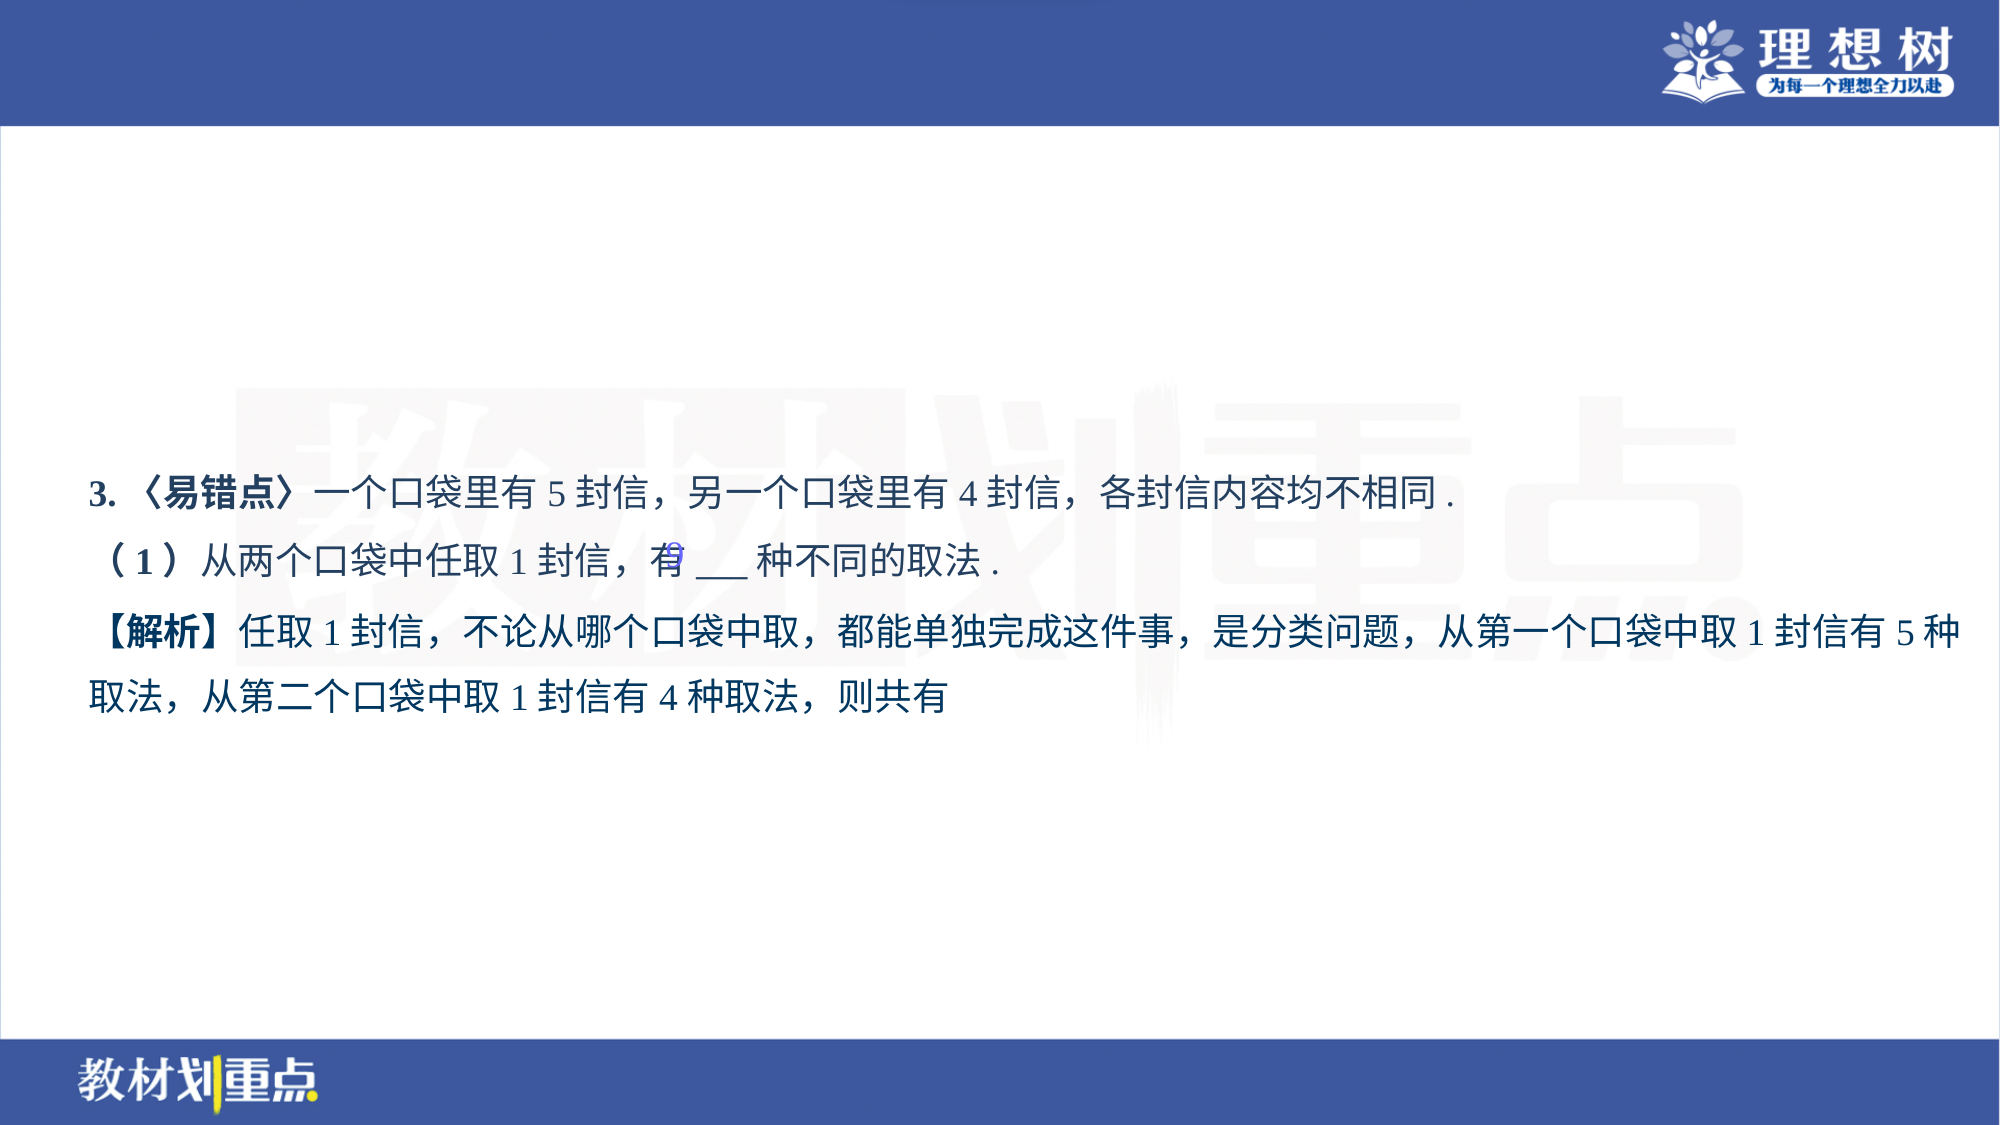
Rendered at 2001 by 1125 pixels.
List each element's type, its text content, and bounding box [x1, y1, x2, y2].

text_box 9 [651, 508, 698, 568]
picture [0, 0, 2000, 1125]
text_box 3.〈易错点〉一个口袋里有5封信，另一个口袋里有4封信，各封信内容均不相同. [88, 447, 1911, 507]
text_box （1）从两个口袋中任取1封信，有___种不同的取法. [88, 515, 1911, 575]
